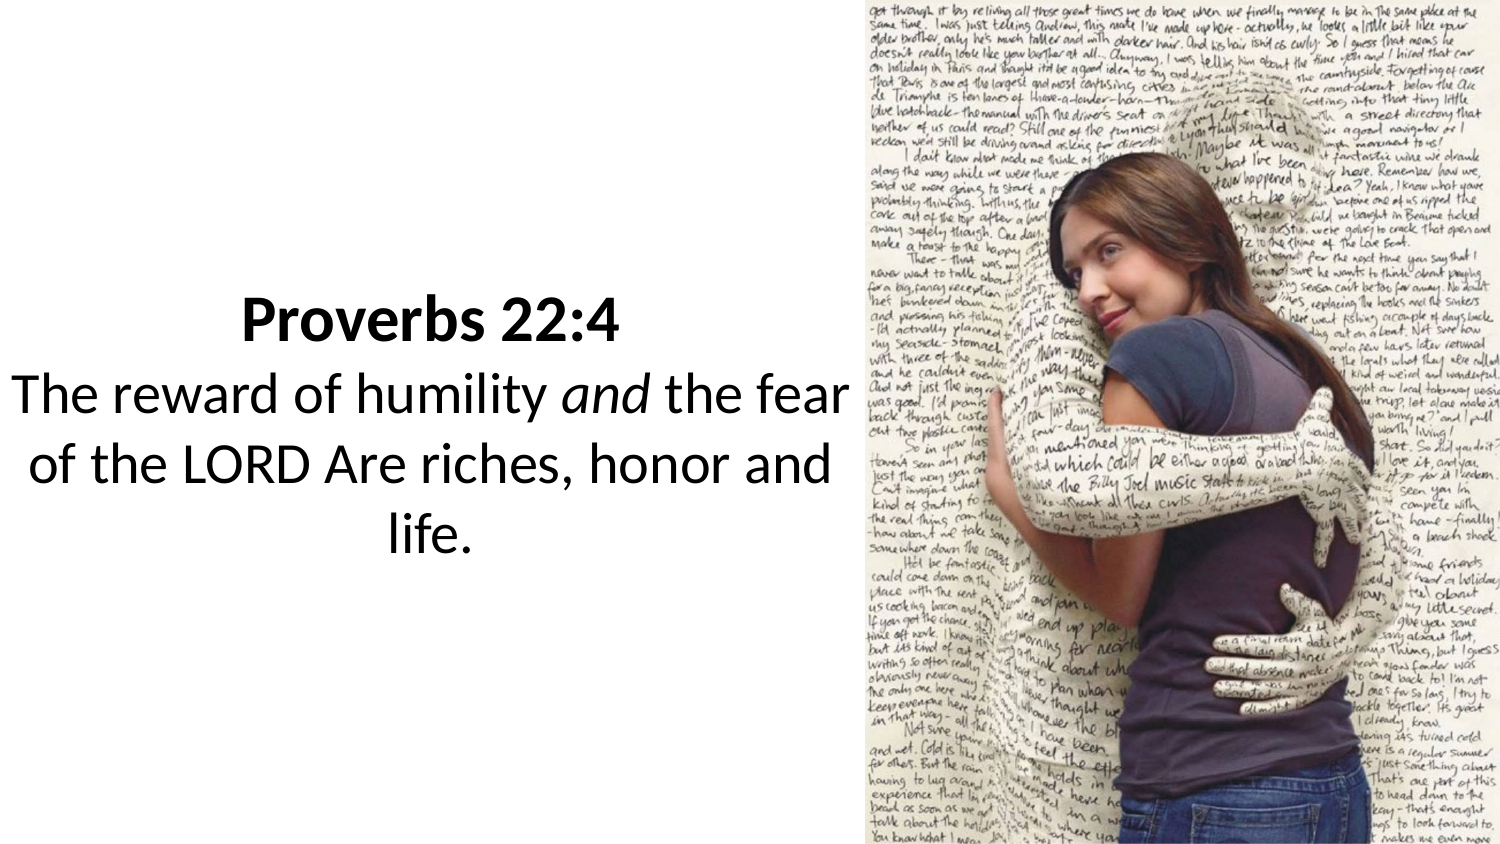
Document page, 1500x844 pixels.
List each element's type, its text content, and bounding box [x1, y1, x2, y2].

text_box Proverbs 22:4 The reward of humility and the fear of the Lord Are riches, honor and life. [0, 267, 859, 573]
picture [864, 0, 1500, 844]
